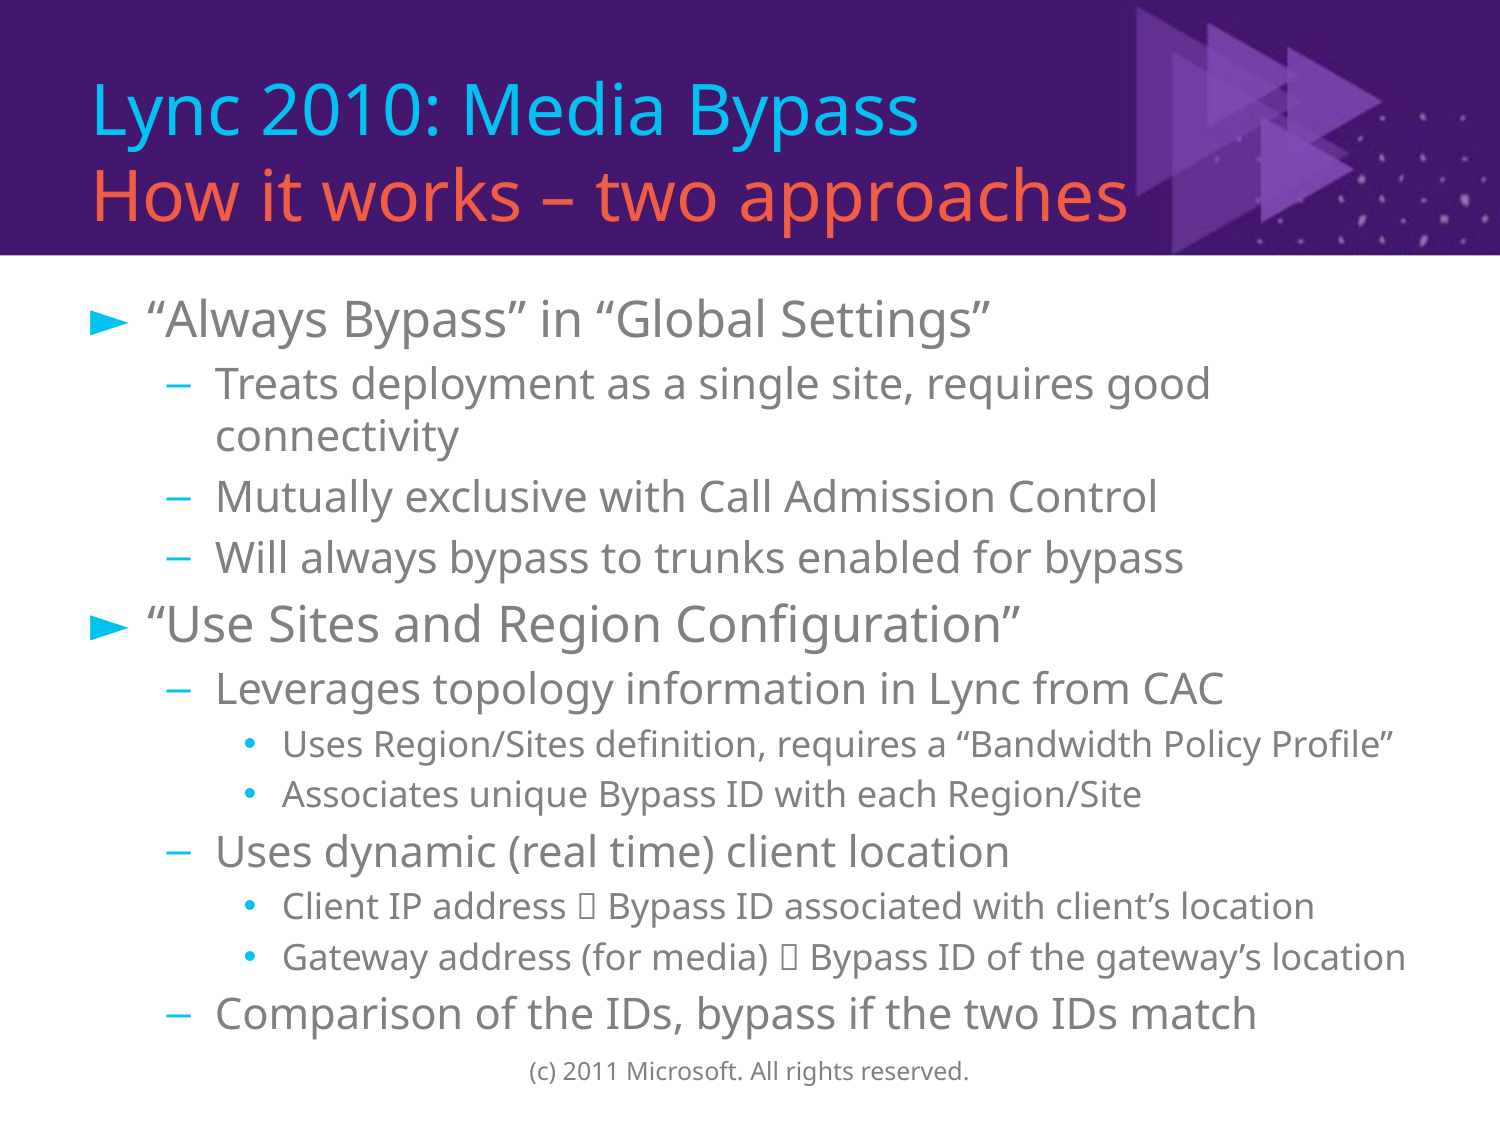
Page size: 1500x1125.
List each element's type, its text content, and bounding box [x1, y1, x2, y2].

footer (c) 2011 Microsoft. All rights reserved. [512, 1042, 988, 1103]
title Lync 2010: Media Bypass How it works – two approaches [75, 56, 1425, 244]
list “Always Bypass” in “Global Settings” Treats deployment as a single site, requires good connectivity Mutually exclusive with Call Admission Control Will always bypass to trunks enabled for bypass “Use Sites and Region Configuration” Leverages topology information in Lync from CAC Uses Region/Sites definition, requires a “Bandwidth Policy Profile” Associates unique Bypass ID with each Region/Site Uses dynamic (real time) client location Client IP address  Bypass ID associated with client’s location Gateway address (for media)  Bypass ID of the gateway’s location Comparison of the IDs, bypass if the two IDs match [75, 278, 1425, 1047]
picture [0, 0, 1500, 255]
